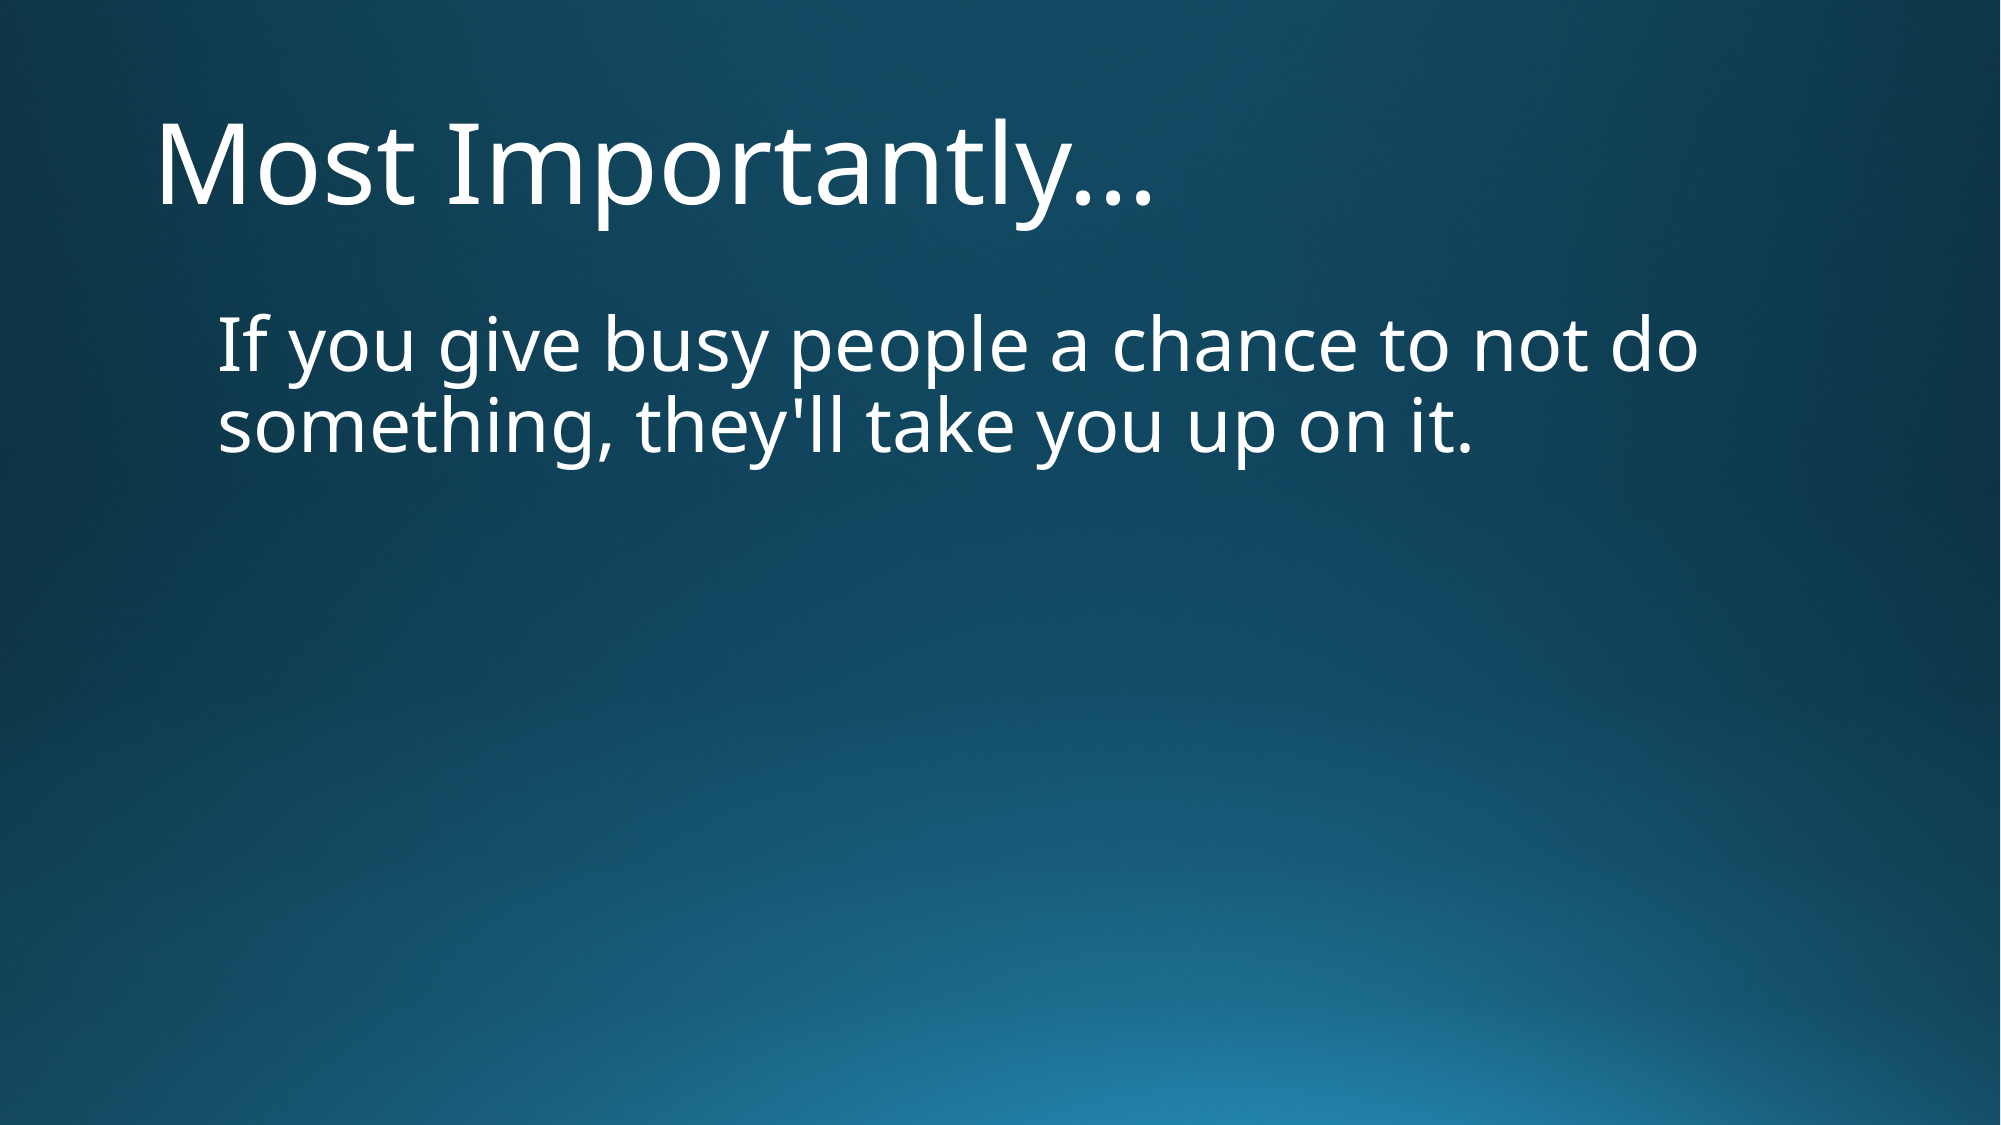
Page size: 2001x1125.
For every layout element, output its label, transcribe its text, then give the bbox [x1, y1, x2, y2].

list If you give busy people a chance to not do something, they'll take you up on it. [183, 299, 1863, 1014]
picture [0, 0, 2001, 1125]
title Most Importantly... [137, 59, 1863, 278]
